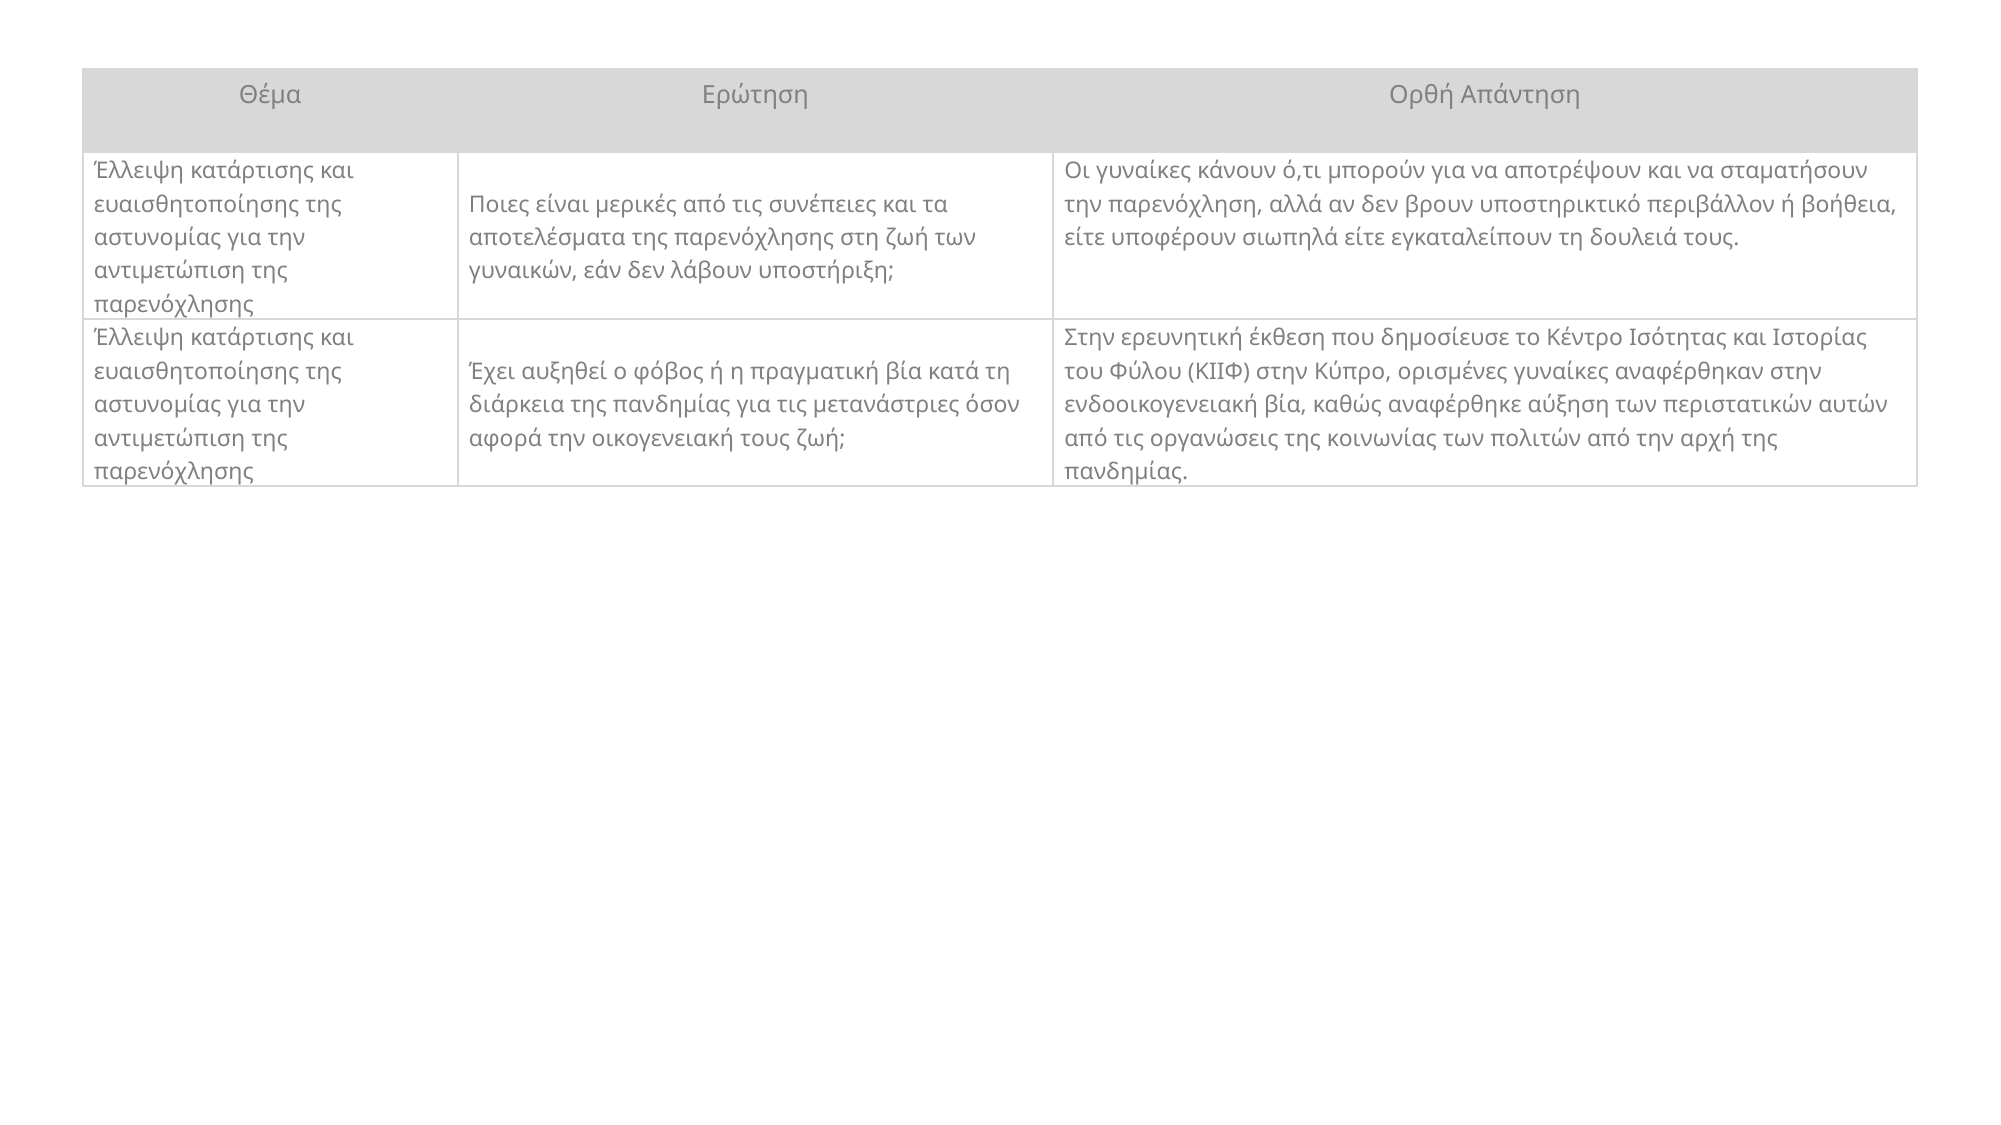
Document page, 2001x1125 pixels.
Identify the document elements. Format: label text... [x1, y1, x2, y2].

table_header Ορθή Απάντηση [1054, 70, 1916, 151]
table_cell Έχει αυξηθεί ο φόβος ή η πραγματική βία κατά τη διάρκεια της πανδημίας για τις μετανάστριες όσον αφορά την οικογενειακή τους ζωή; [459, 320, 1052, 485]
table_header Θέμα [84, 70, 457, 151]
table_cell Έλλειψη κατάρτισης και ευαισθητοποίησης της αστυνομίας για την αντιμετώπιση της παρενόχλησης [84, 320, 457, 485]
table_cell Στην ερευνητική έκθεση που δημοσίευσε το Κέντρο Ισότητας και Ιστορίας του Φύλου (ΚΙΙΦ) στην Κύπρο, ορισμένες γυναίκες αναφέρθηκαν στην ενδοοικογενειακή βία, καθώς αναφέρθηκε αύξηση των περιστατικών αυτών από τις οργανώσεις της κοινωνίας των πολιτών από την αρχή της πανδημίας. [1054, 320, 1916, 485]
table_header Ερώτηση [459, 70, 1052, 151]
table_cell Οι γυναίκες κάνουν ό,τι μπορούν για να αποτρέψουν και να σταματήσουν την παρενόχληση, αλλά αν δεν βρουν υποστηρικτικό περιβάλλον ή βοήθεια, είτε υποφέρουν σιωπηλά είτε εγκαταλείπουν τη δουλειά τους. [1054, 153, 1916, 318]
table_cell Ποιες είναι μερικές από τις συνέπειες και τα αποτελέσματα της παρενόχλησης στη ζωή των γυναικών, εάν δεν λάβουν υποστήριξη; [459, 153, 1052, 318]
table_cell Έλλειψη κατάρτισης και ευαισθητοποίησης της αστυνομίας για την αντιμετώπιση της παρενόχλησης [84, 153, 457, 318]
